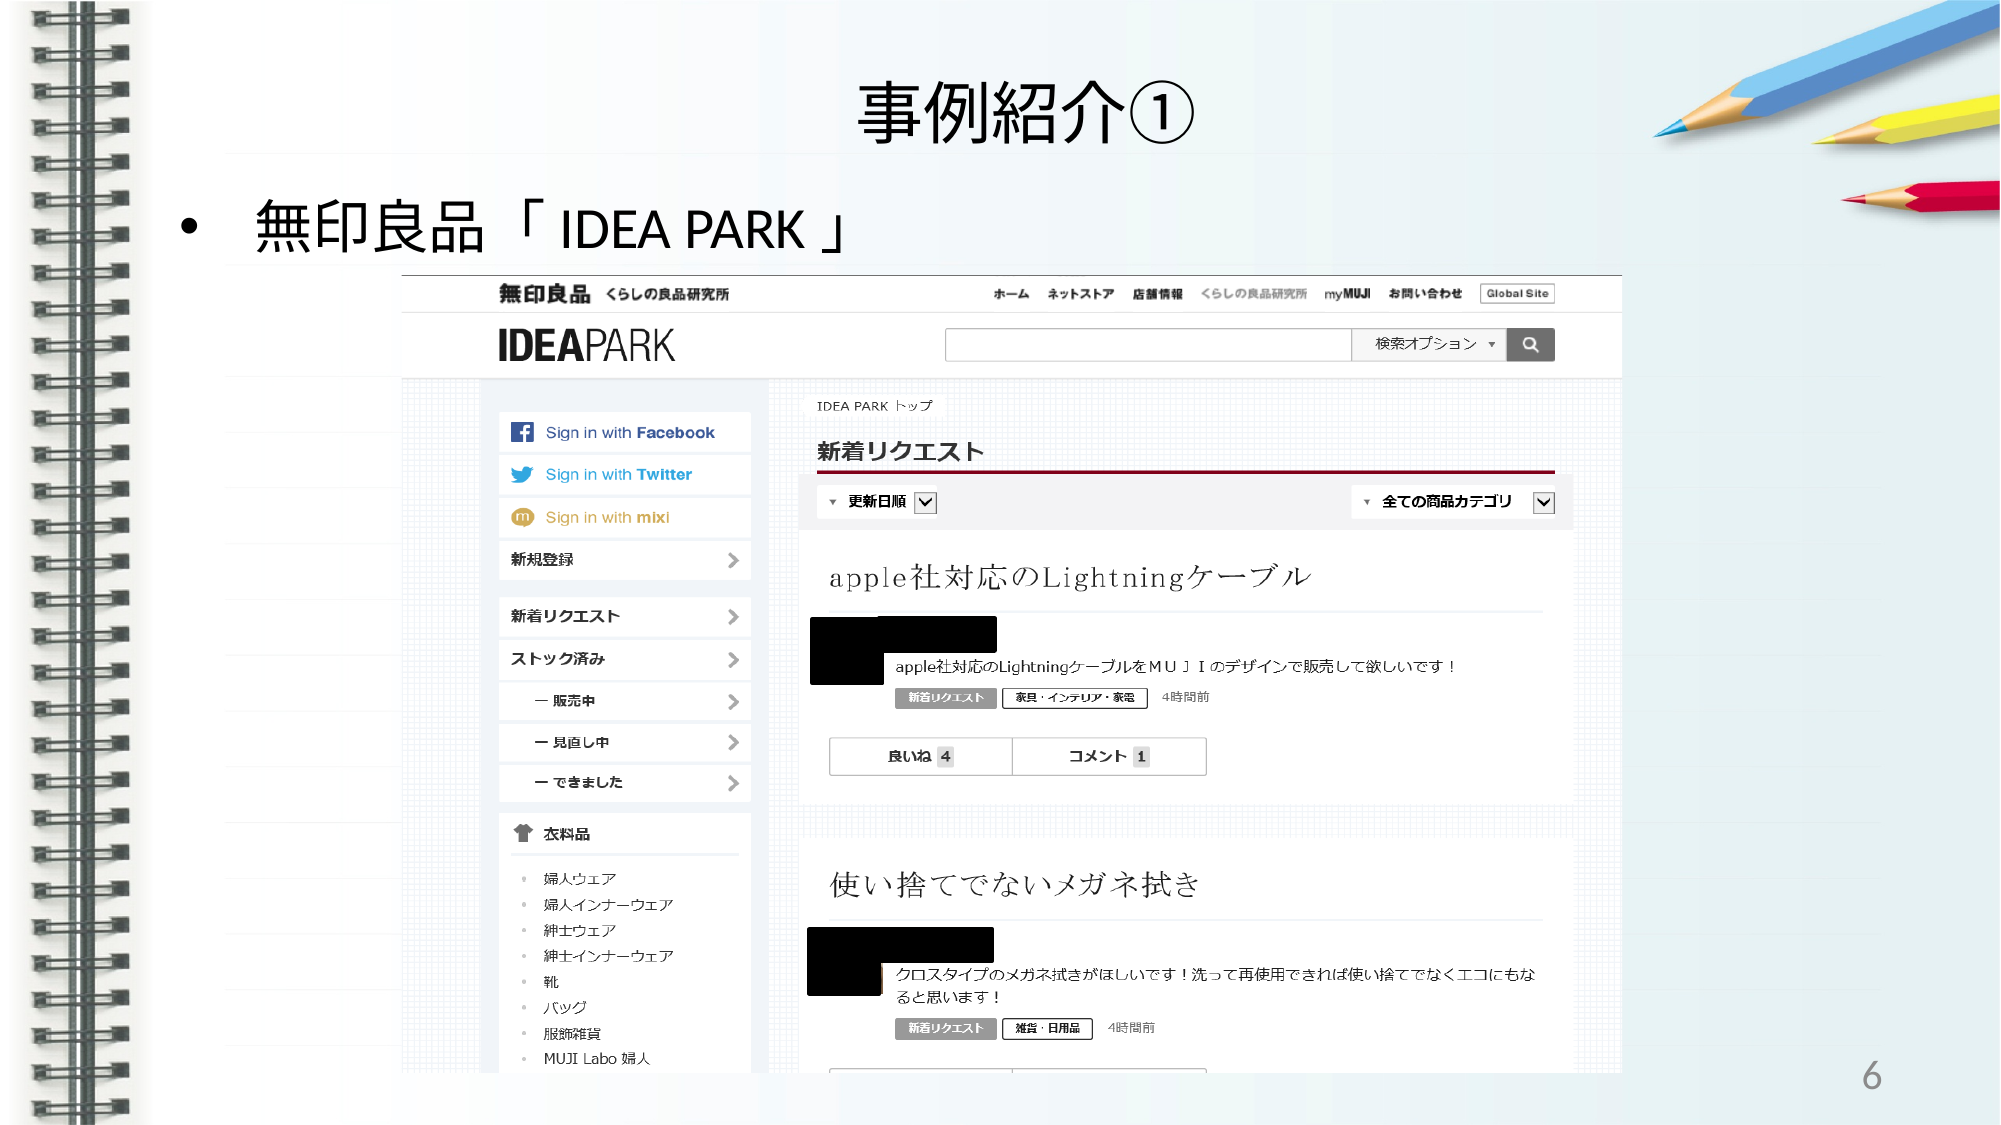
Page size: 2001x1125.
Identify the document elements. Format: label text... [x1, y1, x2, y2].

picture [0, 0, 2000, 1125]
title 事例紹介① [151, 45, 1900, 177]
text_box 無印良品「IDEA PARK」 [164, 183, 894, 268]
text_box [401, 274, 1623, 1074]
slide_number 6 [1433, 1042, 1900, 1103]
